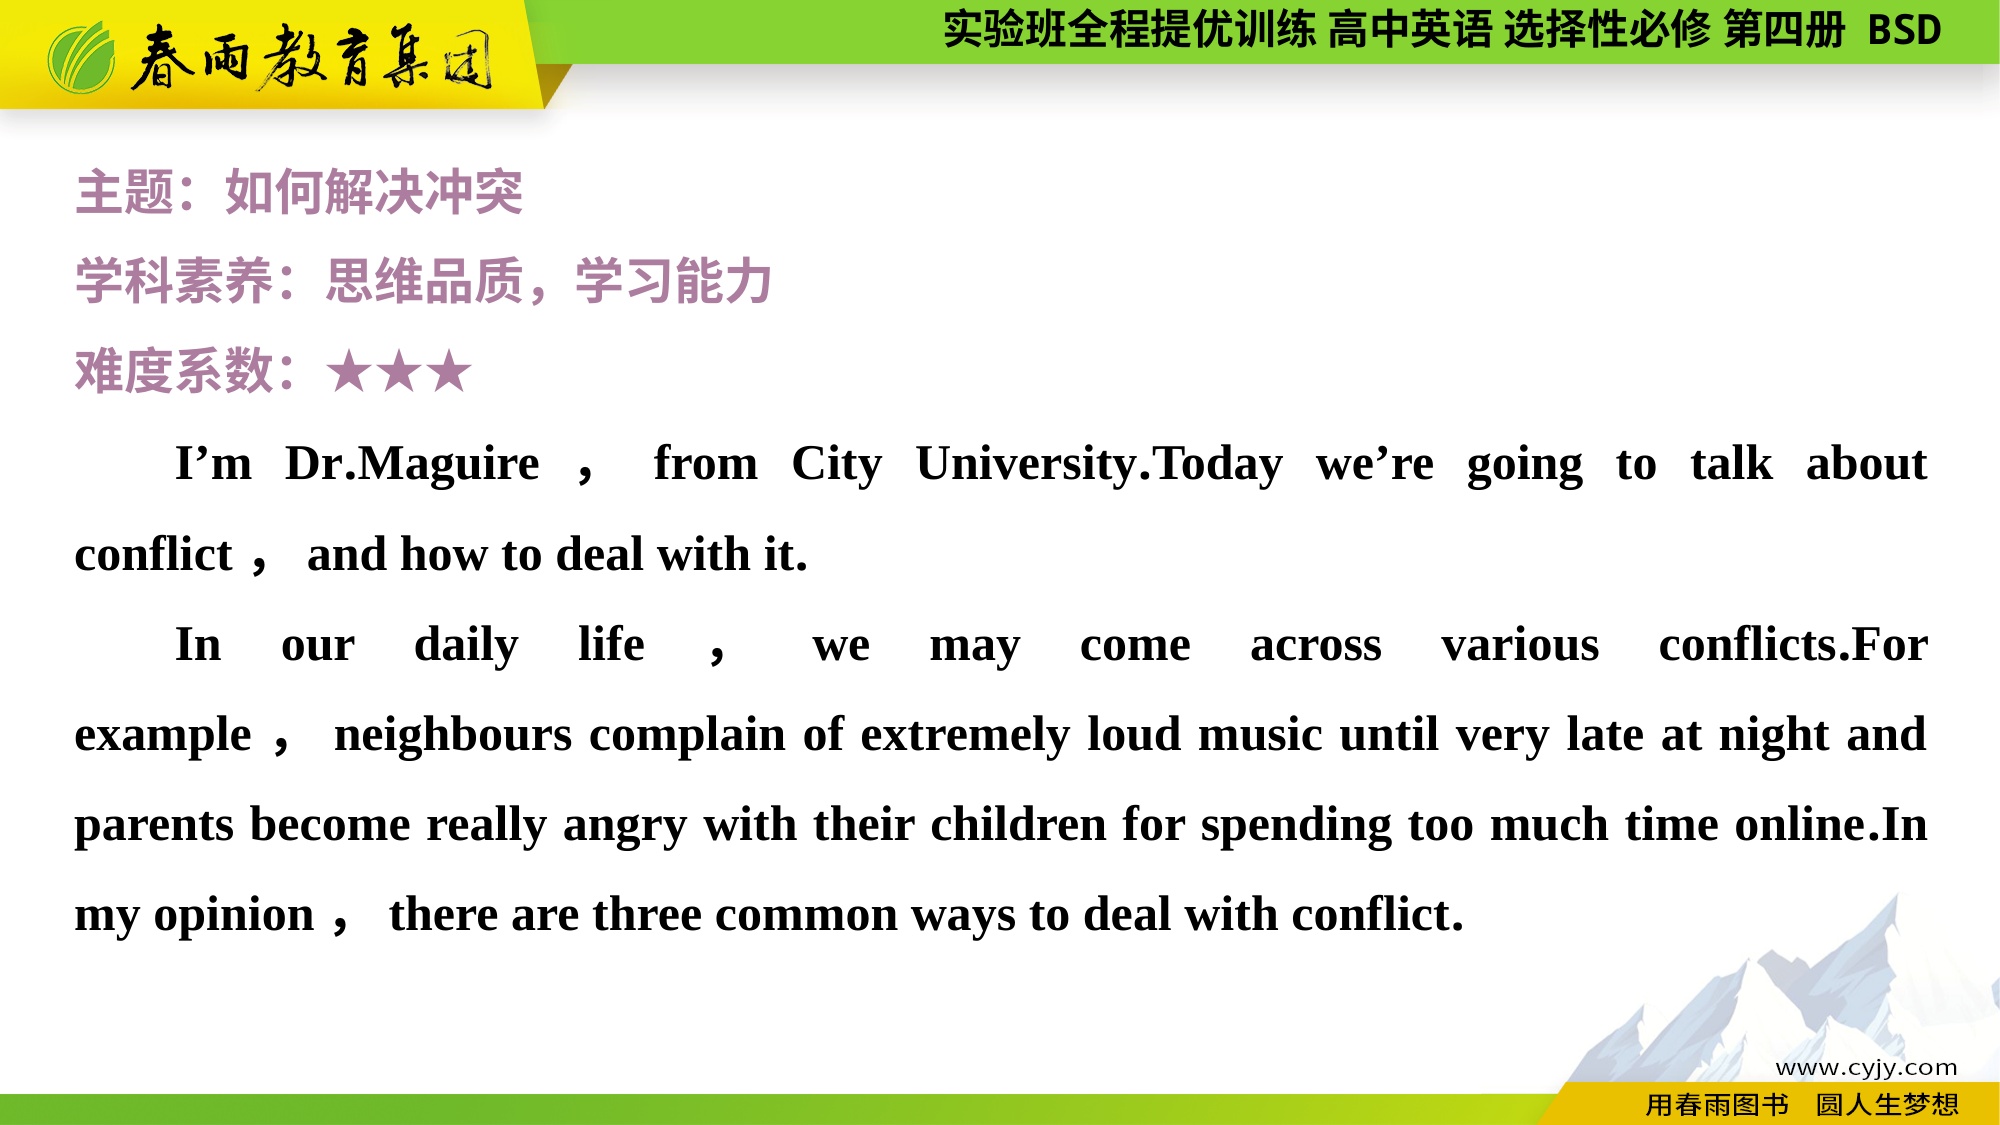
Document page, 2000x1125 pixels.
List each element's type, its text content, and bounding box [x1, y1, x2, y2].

picture [0, 0, 2000, 1125]
list 主题：如何解决冲突 学科素养：思维品质，学习能力 难度系数：★★★ I’m Dr.Maguire，from City University.Today we’re going to talk about conflict，and how to deal with it. In our daily life，we may come across various conflicts.For example，neighbours complain of extremely loud music until very late at night and parents become really angry with their children for spending too much time online.In my opinion，there are three common ways to deal with conflict. [59, 122, 1944, 956]
